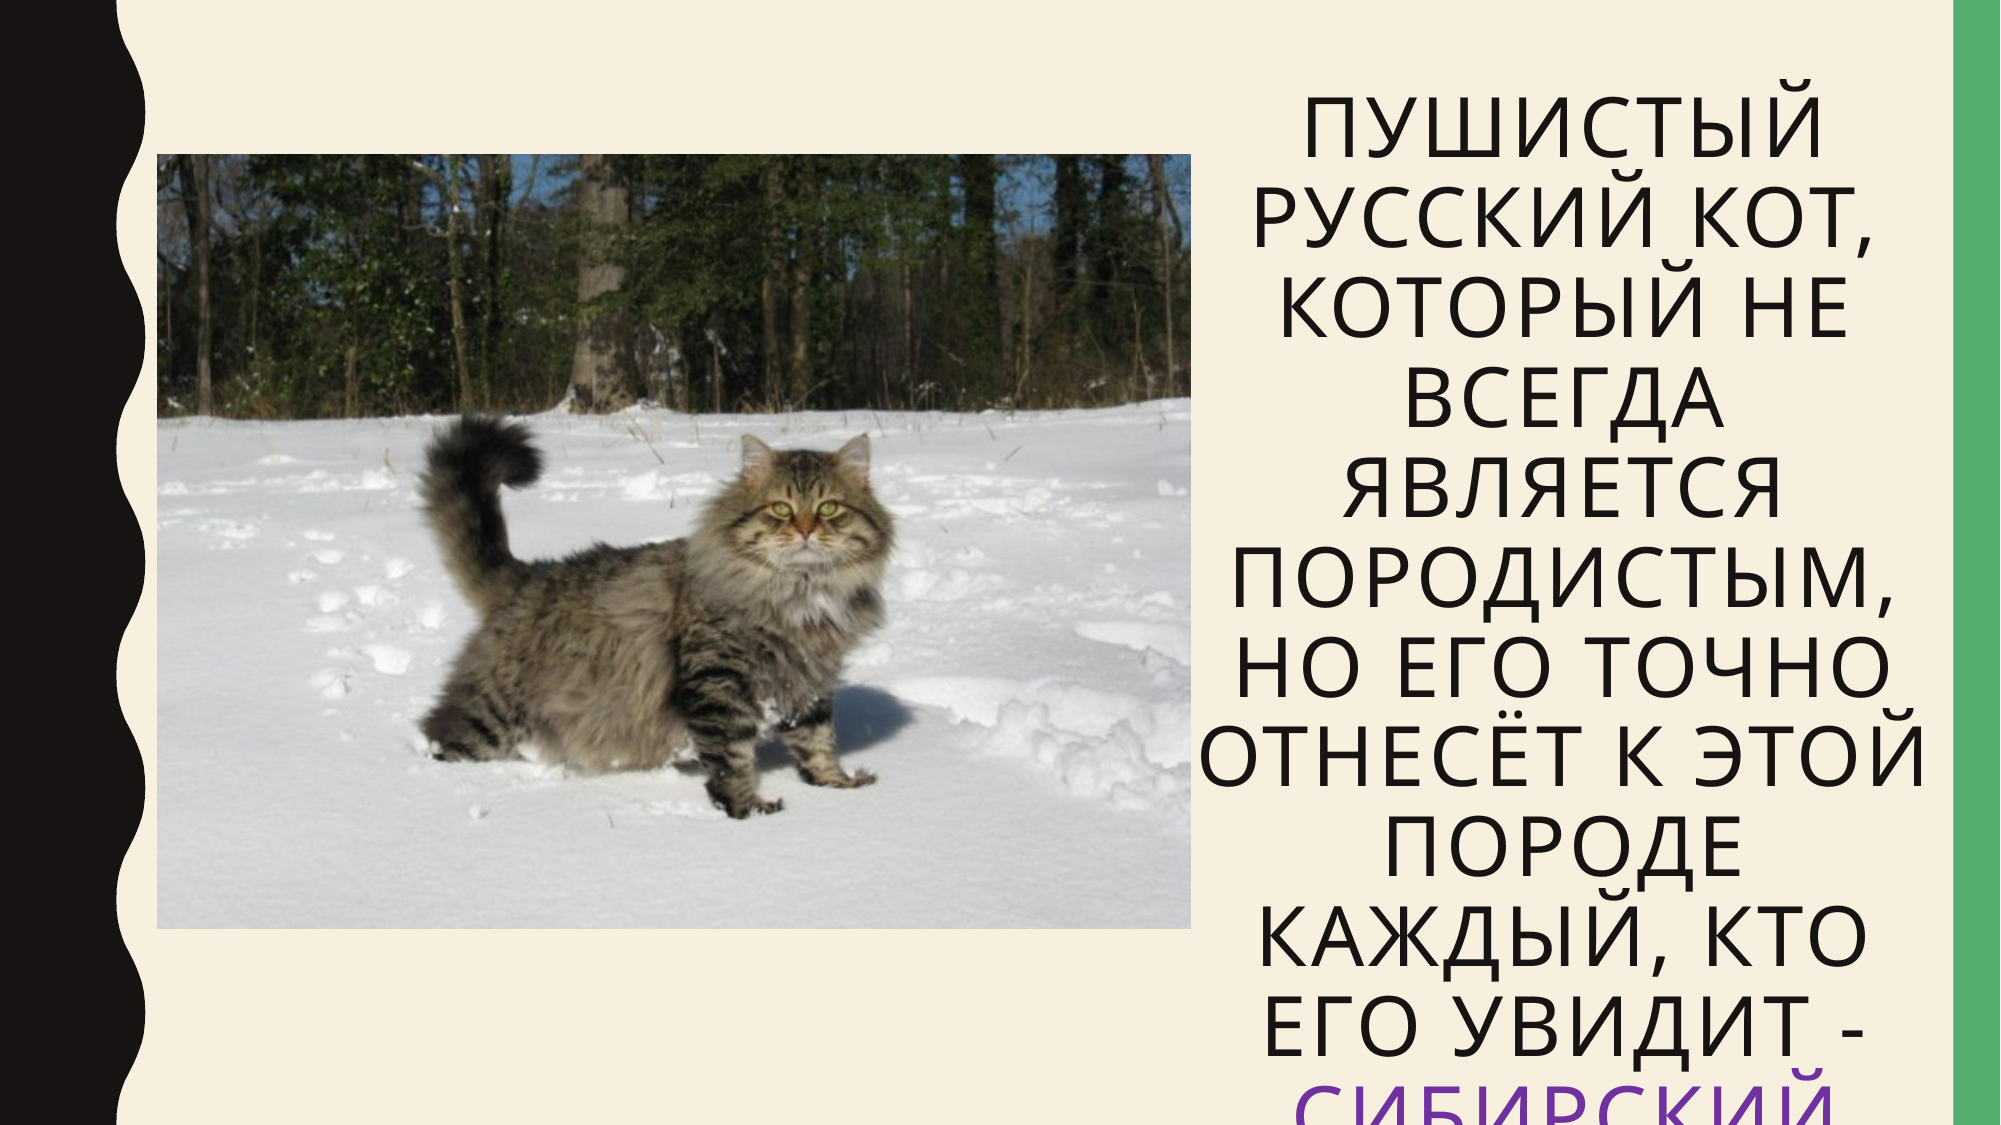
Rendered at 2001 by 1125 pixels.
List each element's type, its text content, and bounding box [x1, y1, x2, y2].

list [157, 154, 1191, 929]
title Пушистый русский кот, который не всегда является породистым, но его точно отнесёт к этой породе каждый, кто его увидит - сибирский [1171, 77, 1960, 323]
